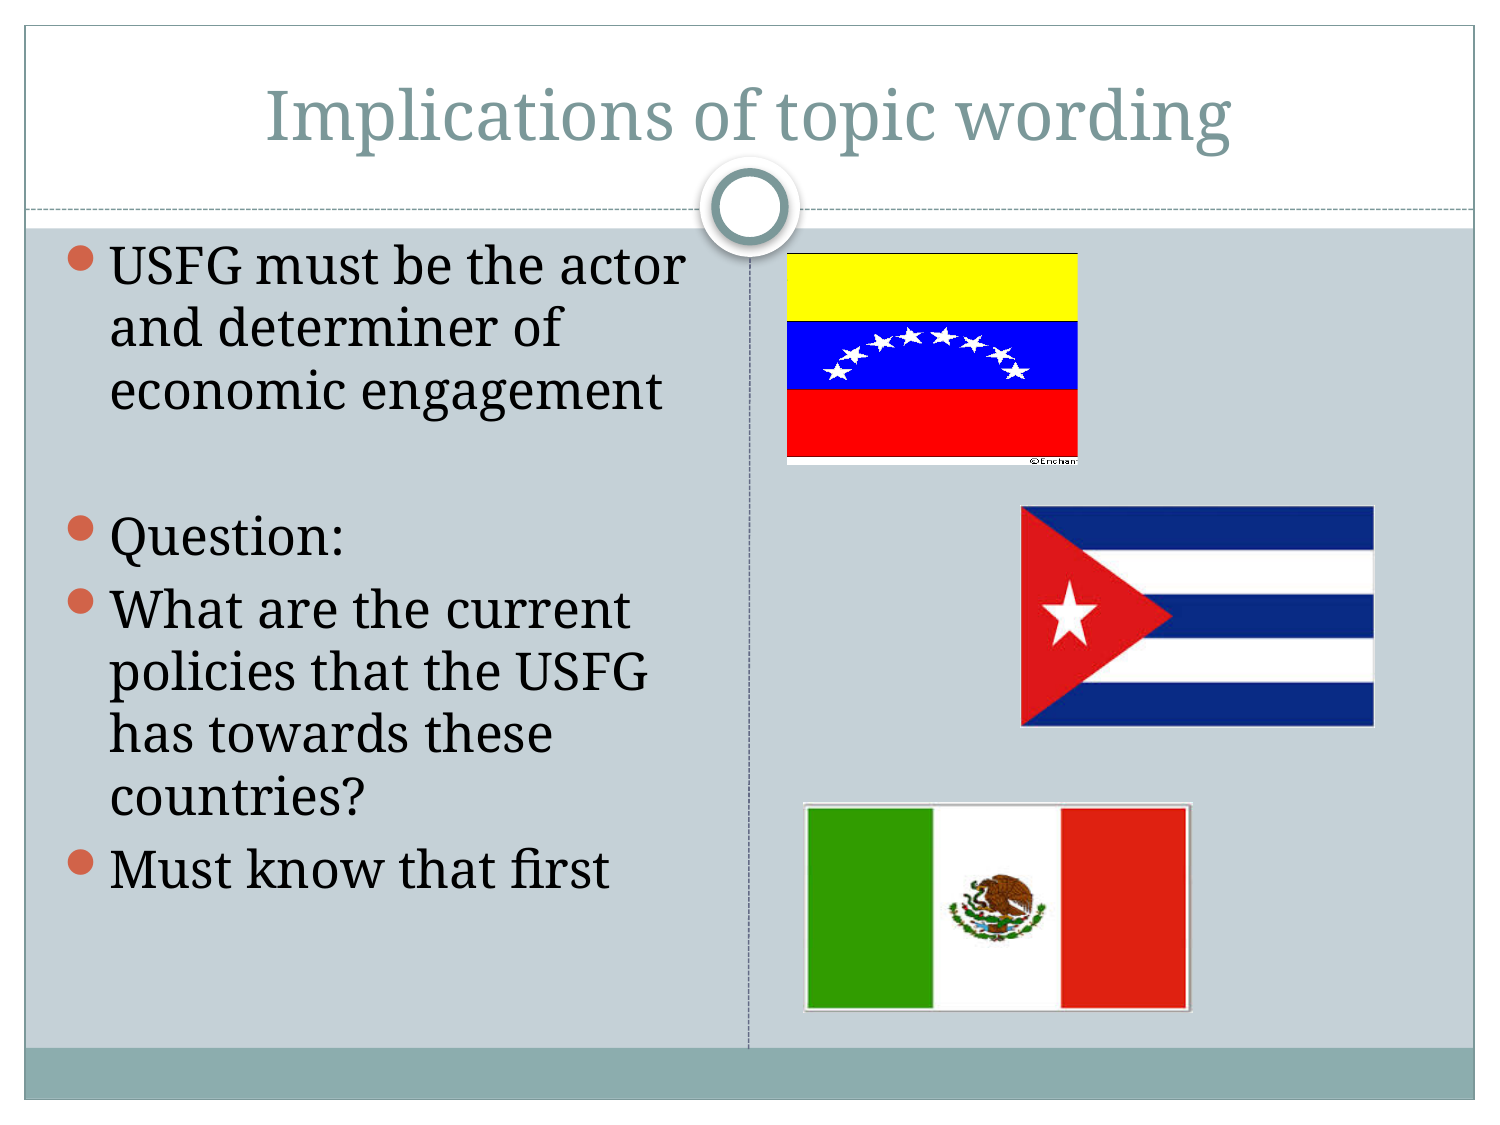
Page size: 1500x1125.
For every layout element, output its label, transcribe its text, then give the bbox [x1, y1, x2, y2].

picture [1019, 505, 1375, 729]
picture [803, 801, 1193, 1014]
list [786, 253, 1078, 465]
list USFG must be the actor and determiner of economic engagement Question: What are the current policies that the USFG has towards these countries? Must know that first [49, 224, 712, 993]
title Implications of topic wording [49, 37, 1450, 162]
